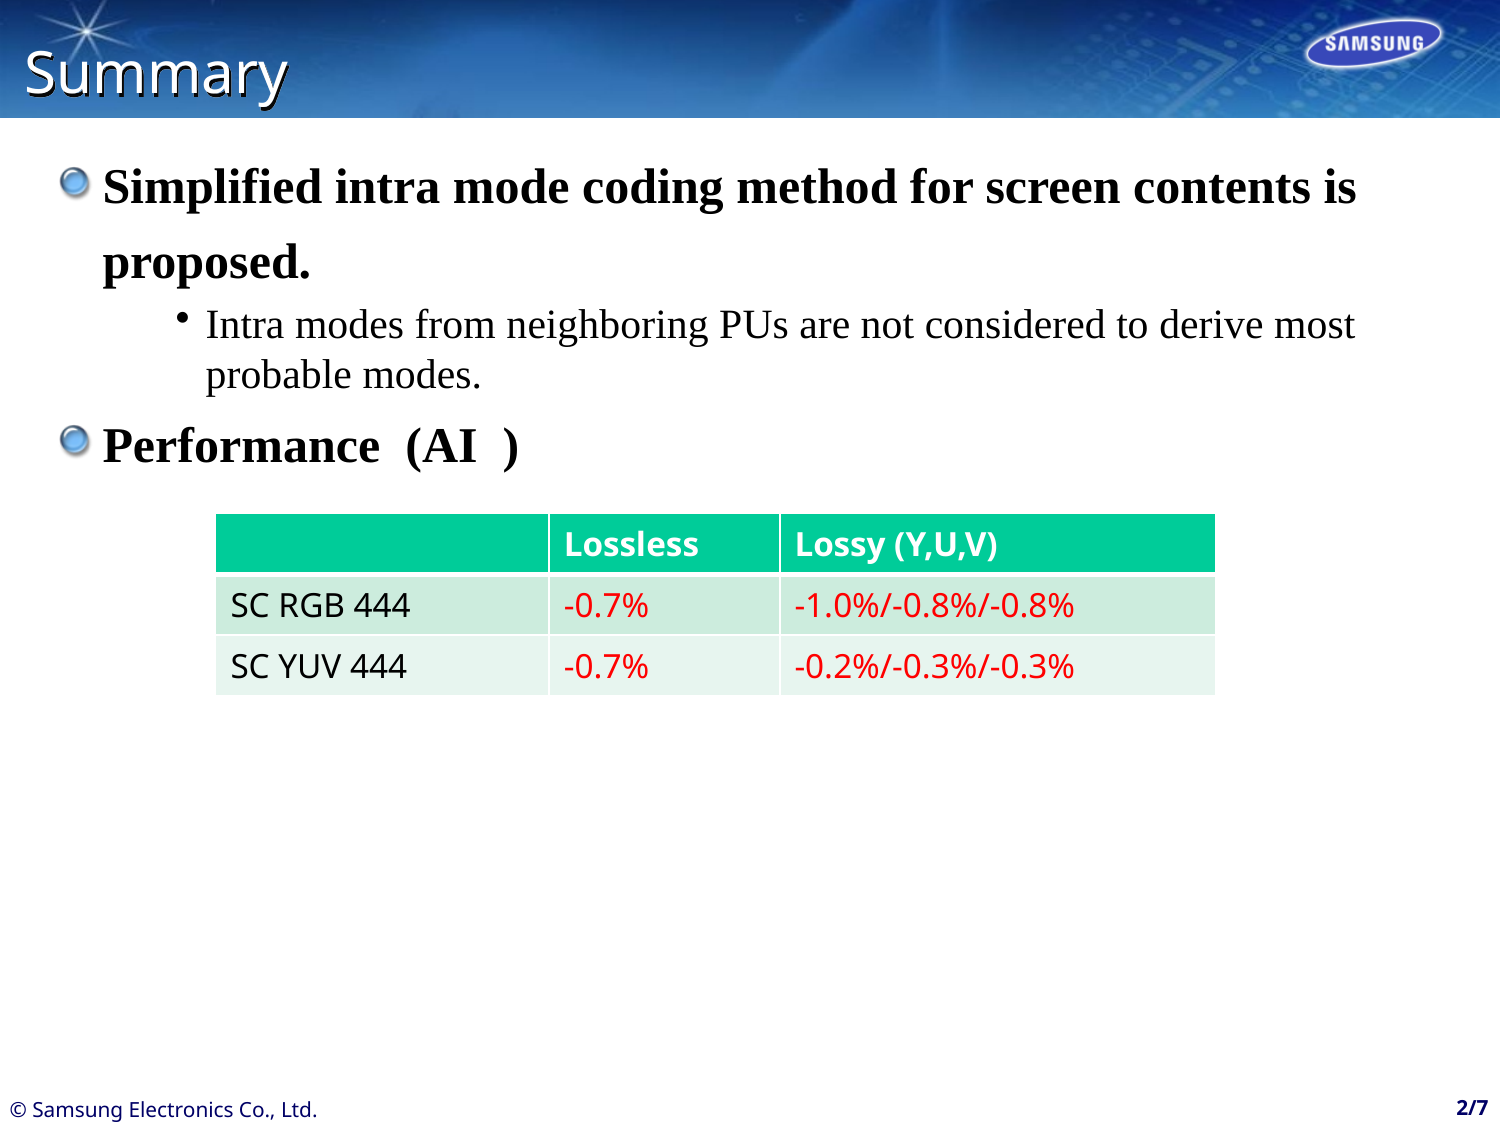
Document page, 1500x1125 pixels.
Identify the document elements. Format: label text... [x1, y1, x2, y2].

table_cell -0.2%/-0.3%/-0.3% [781, 636, 1215, 695]
table_header Lossless [550, 514, 779, 572]
table_cell -1.0%/-0.8%/-0.8% [781, 577, 1215, 634]
table_header [216, 514, 548, 572]
table_cell -0.7% [550, 577, 779, 634]
picture [58, 424, 93, 460]
table_cell SC RGB 444 [216, 577, 548, 634]
table_cell SC YUV 444 [216, 636, 548, 695]
picture [58, 166, 93, 202]
table_header Lossy (Y,U,V) [781, 514, 1215, 572]
picture [0, 0, 1500, 118]
title Summary [9, 40, 1117, 114]
list Simplified intra mode coding method for screen contents is proposed. Intra modes from neighboring PUs are not considered to derive most probable modes. Performance (AI ) [43, 130, 1470, 1046]
table_cell -0.7% [550, 636, 779, 695]
